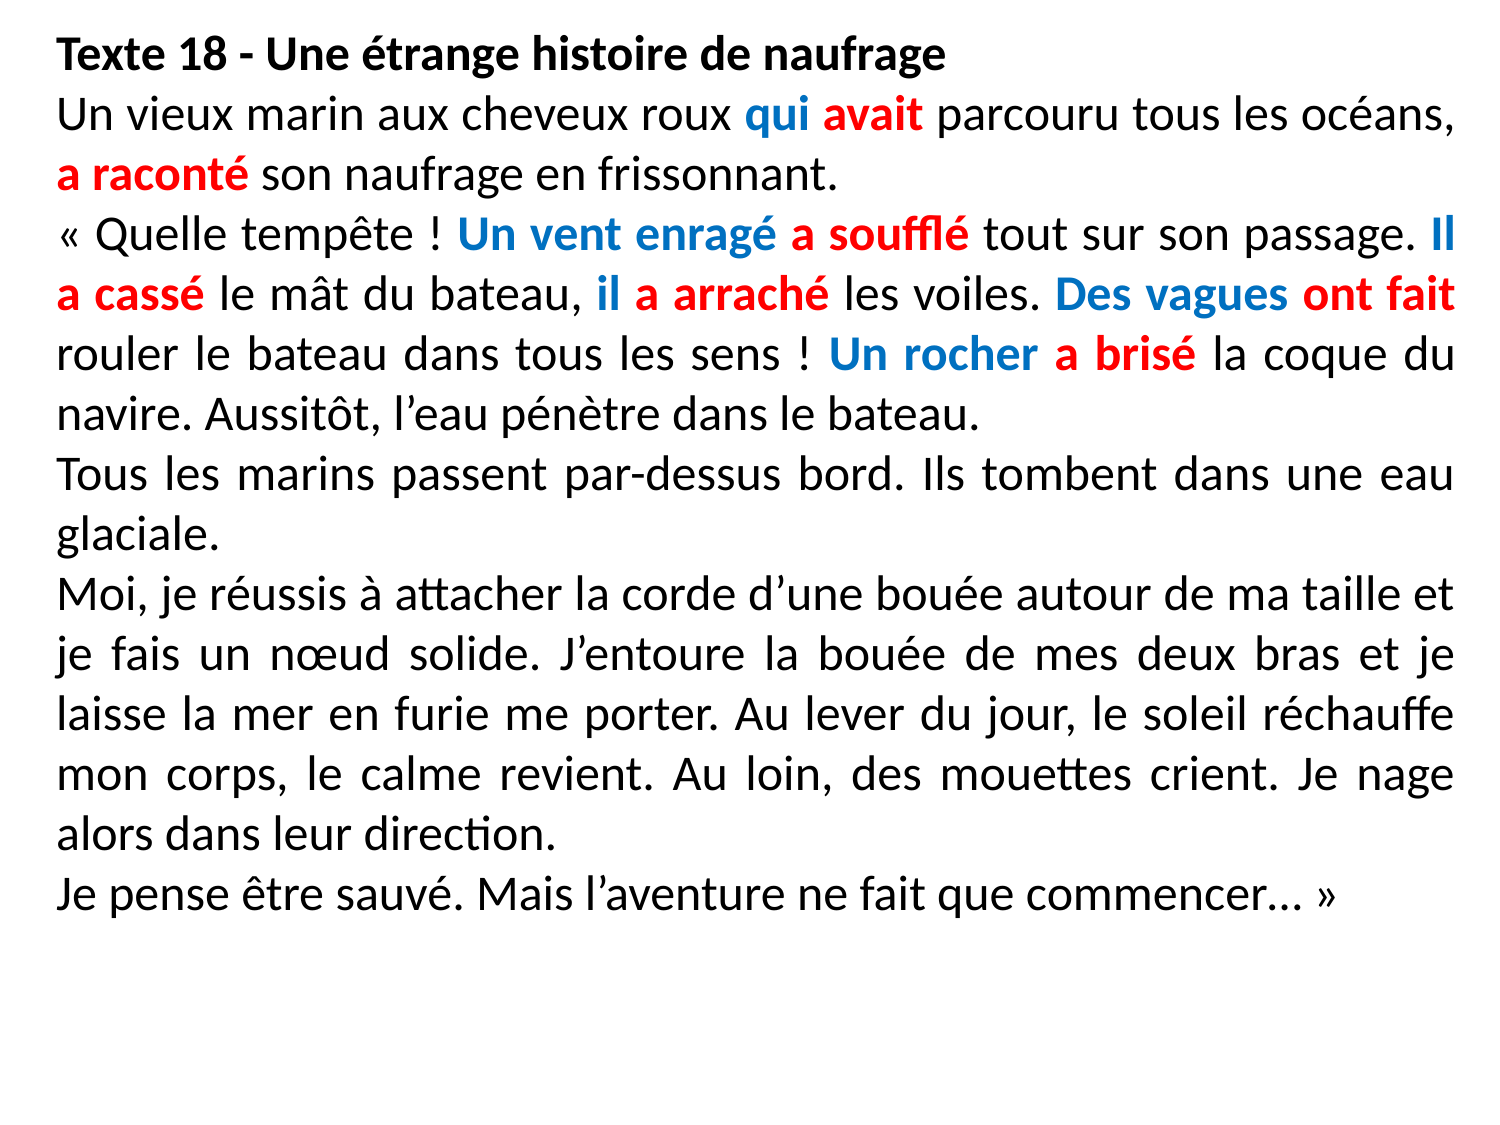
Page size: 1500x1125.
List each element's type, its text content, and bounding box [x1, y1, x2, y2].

text_box Texte 18 - Une étrange histoire de naufrage Un vieux marin aux cheveux roux qui avait parcouru tous les océans, a raconté son naufrage en frissonnant. « Quelle tempête ! Un vent enragé a soufflé tout sur son passage. Il a cassé le mât du bateau, il a arraché les voiles. Des vagues ont fait rouler le bateau dans tous les sens ! Un rocher a brisé la coque du navire. Aussitôt, l’eau pénètre dans le bateau. Tous les marins passent par-dessus bord. Ils tombent dans une eau glaciale. Moi, je réussis à attacher la corde d’une bouée autour de ma taille et je fais un nœud solide. J’entoure la bouée de mes deux bras et je laisse la mer en furie me porter. Au lever du jour, le soleil réchauffe mon corps, le calme revient. Au loin, des mouettes crient. Je nage alors dans leur direction. Je pense être sauvé. Mais l’aventure ne fait que commencer… » [41, 13, 1471, 928]
